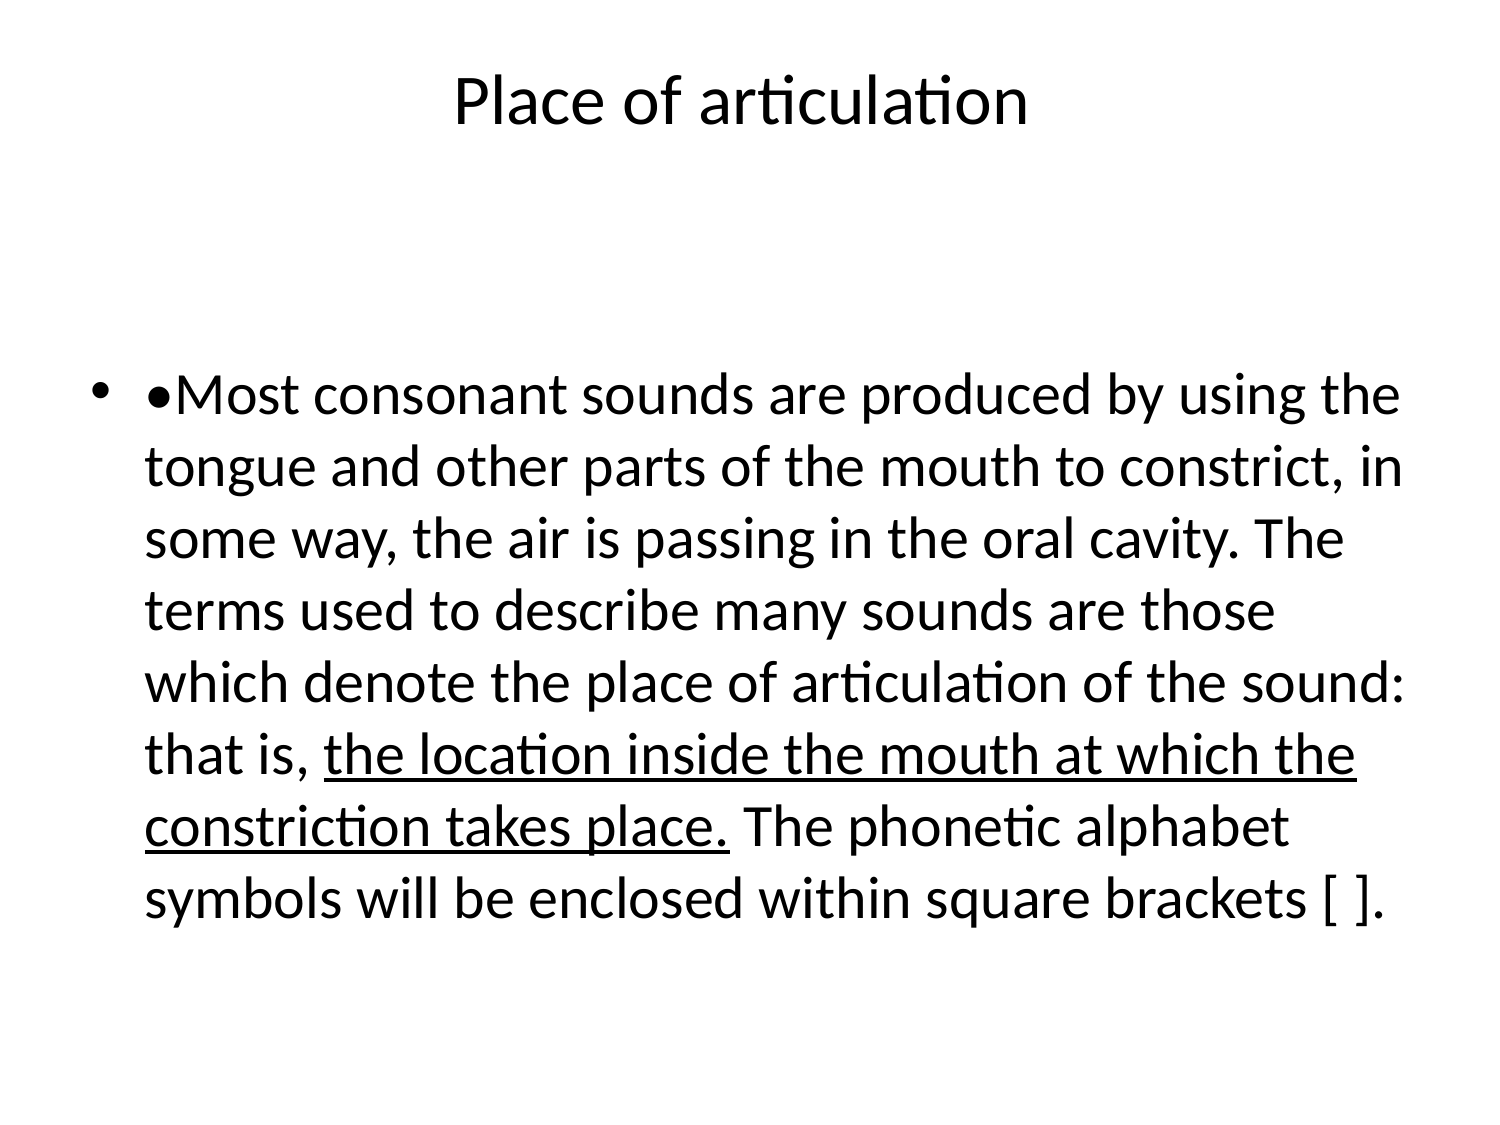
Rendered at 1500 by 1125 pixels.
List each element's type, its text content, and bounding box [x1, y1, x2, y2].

title Place of articulation [75, 45, 1425, 233]
list •Most consonant sounds are produced by using the tongue and other parts of the mouth to constrict, in some way, the air is passing in the oral cavity. The terms used to describe many sounds are those which denote the place of articulation of the sound: that is, the location inside the mouth at which the constriction takes place. The phonetic alphabet symbols will be enclosed within square brackets [ ]. [75, 262, 1425, 1005]
